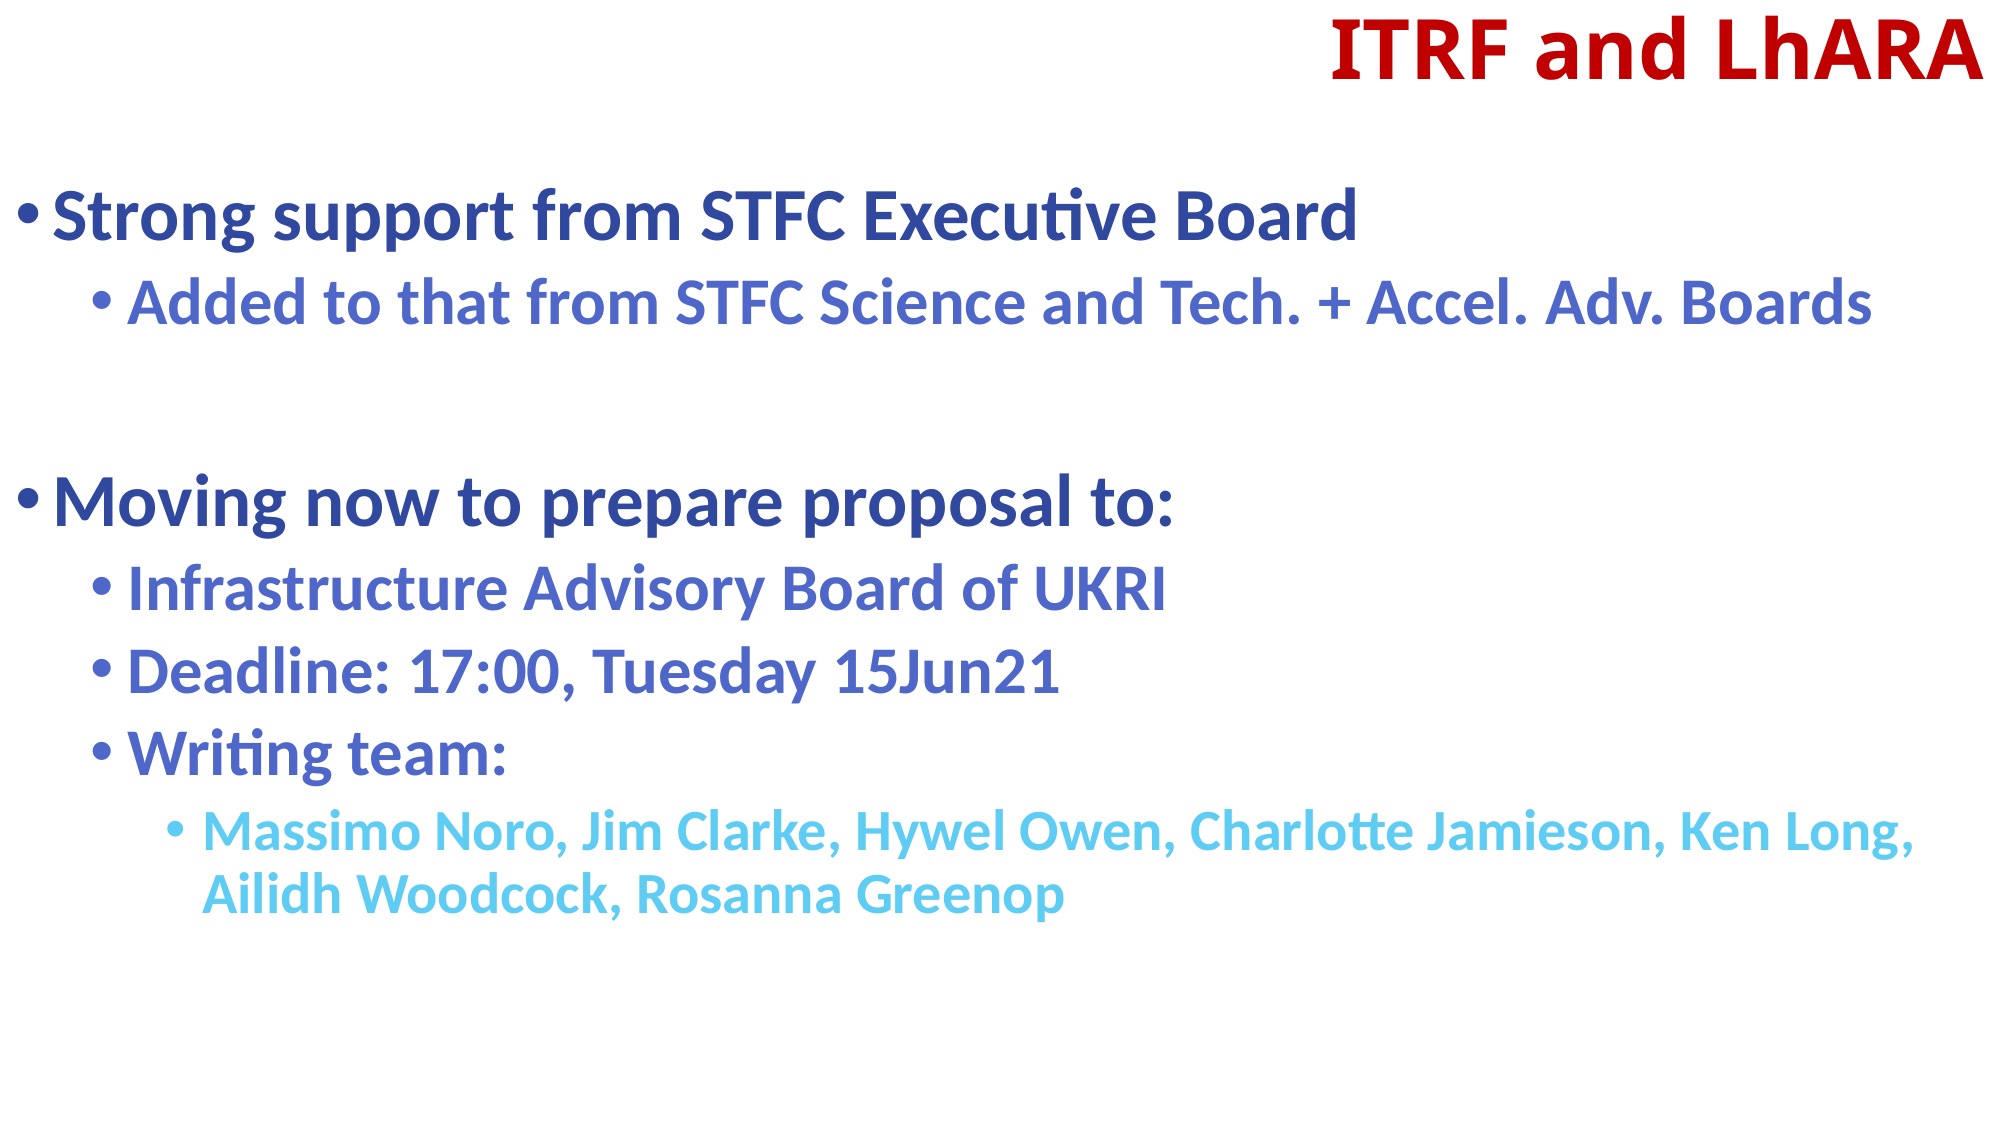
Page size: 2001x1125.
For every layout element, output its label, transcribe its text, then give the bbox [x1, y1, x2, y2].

title ITRF and LhARA [0, 0, 2000, 105]
list Strong support from STFC Executive Board Added to that from STFC Science and Tech. + Accel. Adv. Boards Moving now to prepare proposal to: Infrastructure Advisory Board of UKRI Deadline: 17:00, Tuesday 15Jun21 Writing team: Massimo Noro, Jim Clarke, Hywel Owen, Charlotte Jamieson, Ken Long, Ailidh Woodcock, Rosanna Greenop [0, 168, 2000, 1124]
